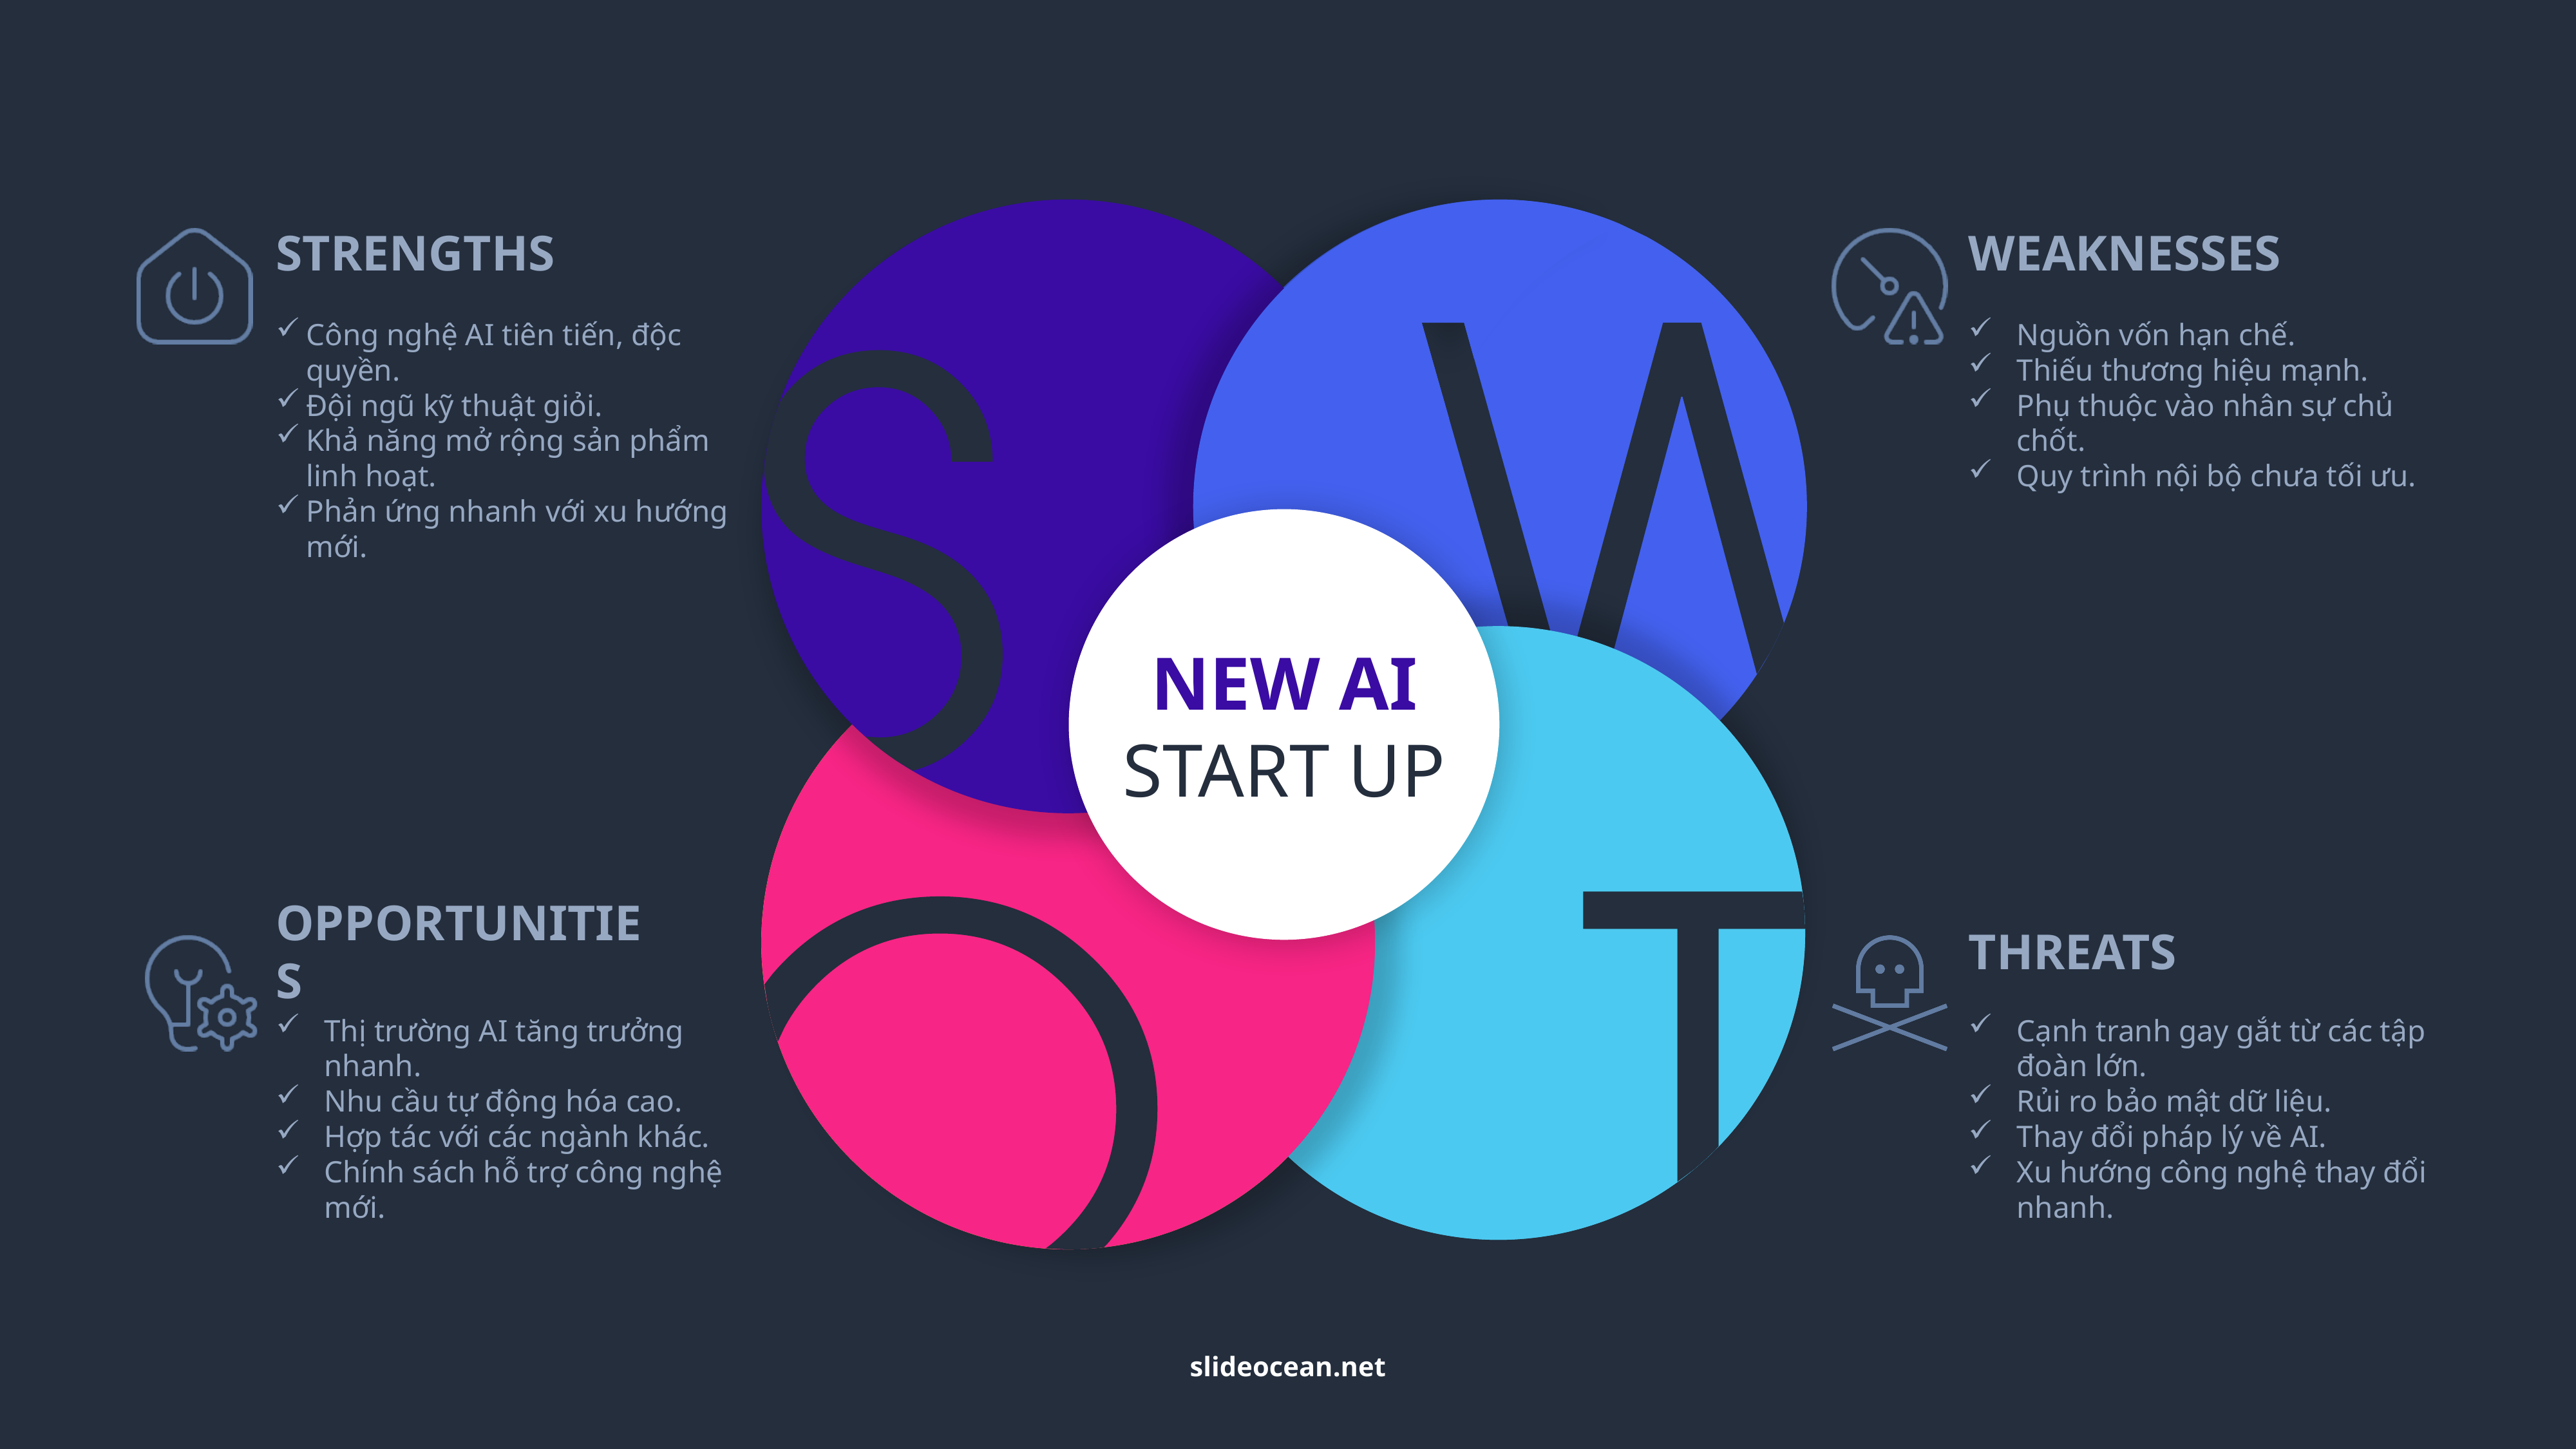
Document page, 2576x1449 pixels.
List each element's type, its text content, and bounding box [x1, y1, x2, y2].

text_box [1806, 469, 1808, 544]
picture [1831, 228, 1948, 345]
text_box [761, 199, 1806, 1250]
text_box Công nghệ AI tiên tiến, độc quyền. Đội ngũ kỹ thuật giỏi. Khả năng mở rộng sản phẩm linh hoạt. Phản ứng nhanh với xu hướng mới. [266, 310, 746, 569]
picture [137, 228, 254, 345]
text_box Thị trường AI tăng trưởng nhanh. Nhu cầu tự động hóa cao. Hợp tác với các ngành khác. Chính sách hỗ trợ công nghệ mới. [266, 1007, 746, 1229]
text_box STRENGTHS [266, 218, 591, 286]
text_box slideocean.net [1180, 1345, 1396, 1387]
picture [1831, 935, 1948, 1052]
text_box OPPORTUNITIES [266, 887, 668, 1007]
text_box WEAKNESSES [1958, 218, 2325, 286]
picture [144, 935, 261, 1052]
text_box Nguồn vốn hạn chế. Thiếu thương hiệu mạnh. Phụ thuộc vào nhân sự chủ chốt. Quy trình nội bộ chưa tối ưu. [1958, 310, 2439, 498]
text_box Cạnh tranh gay gắt từ các tập đoàn lớn. Rủi ro bảo mật dữ liệu. Thay đổi pháp lý về AI. Xu hướng công nghệ thay đổi nhanh. [1958, 1007, 2439, 1229]
text_box THREATS [1958, 916, 2325, 984]
